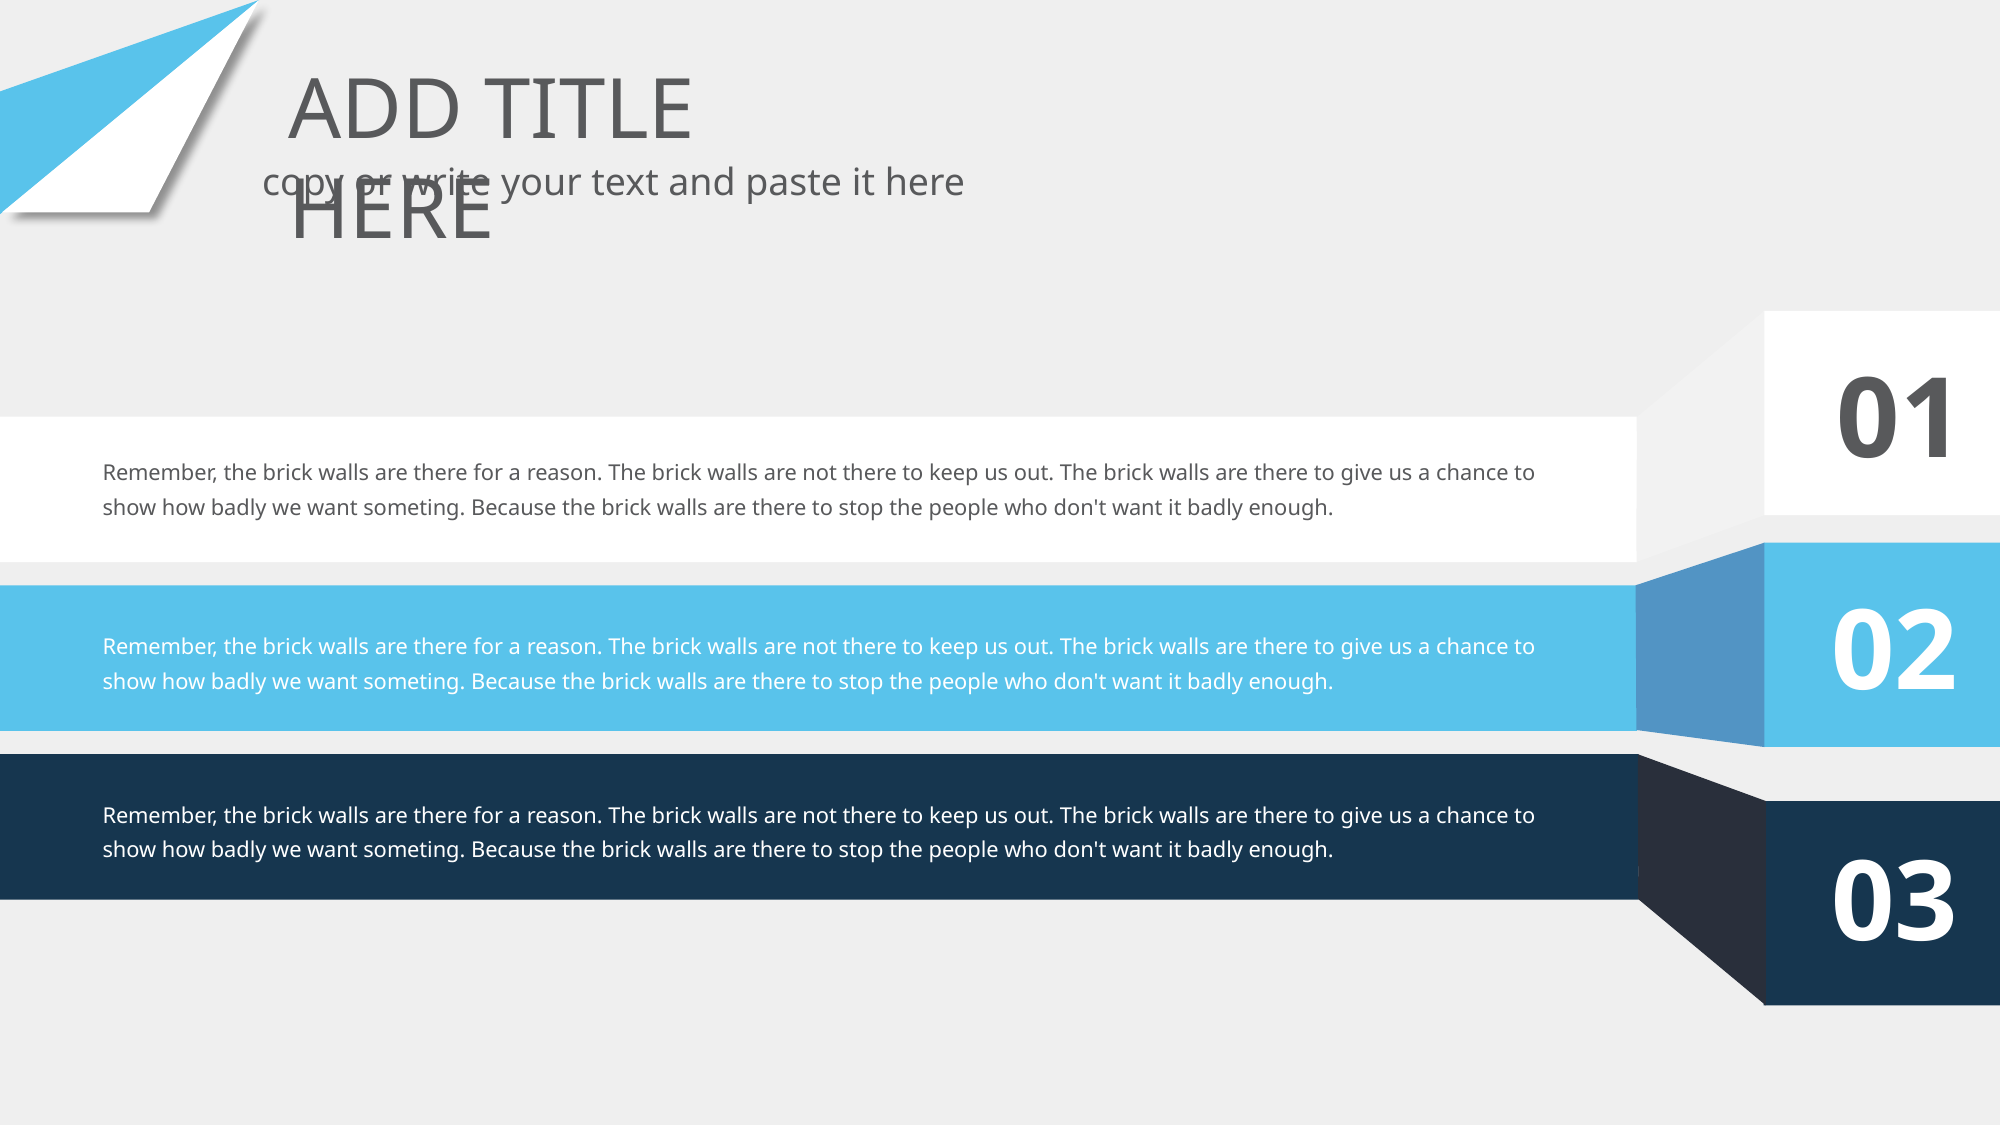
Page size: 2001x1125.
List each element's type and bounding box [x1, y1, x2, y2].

text_box [0, 542, 2000, 748]
text_box [273, 48, 955, 212]
text_box [0, 0, 260, 215]
text_box [0, 753, 2000, 1006]
text_box [0, 310, 2000, 542]
